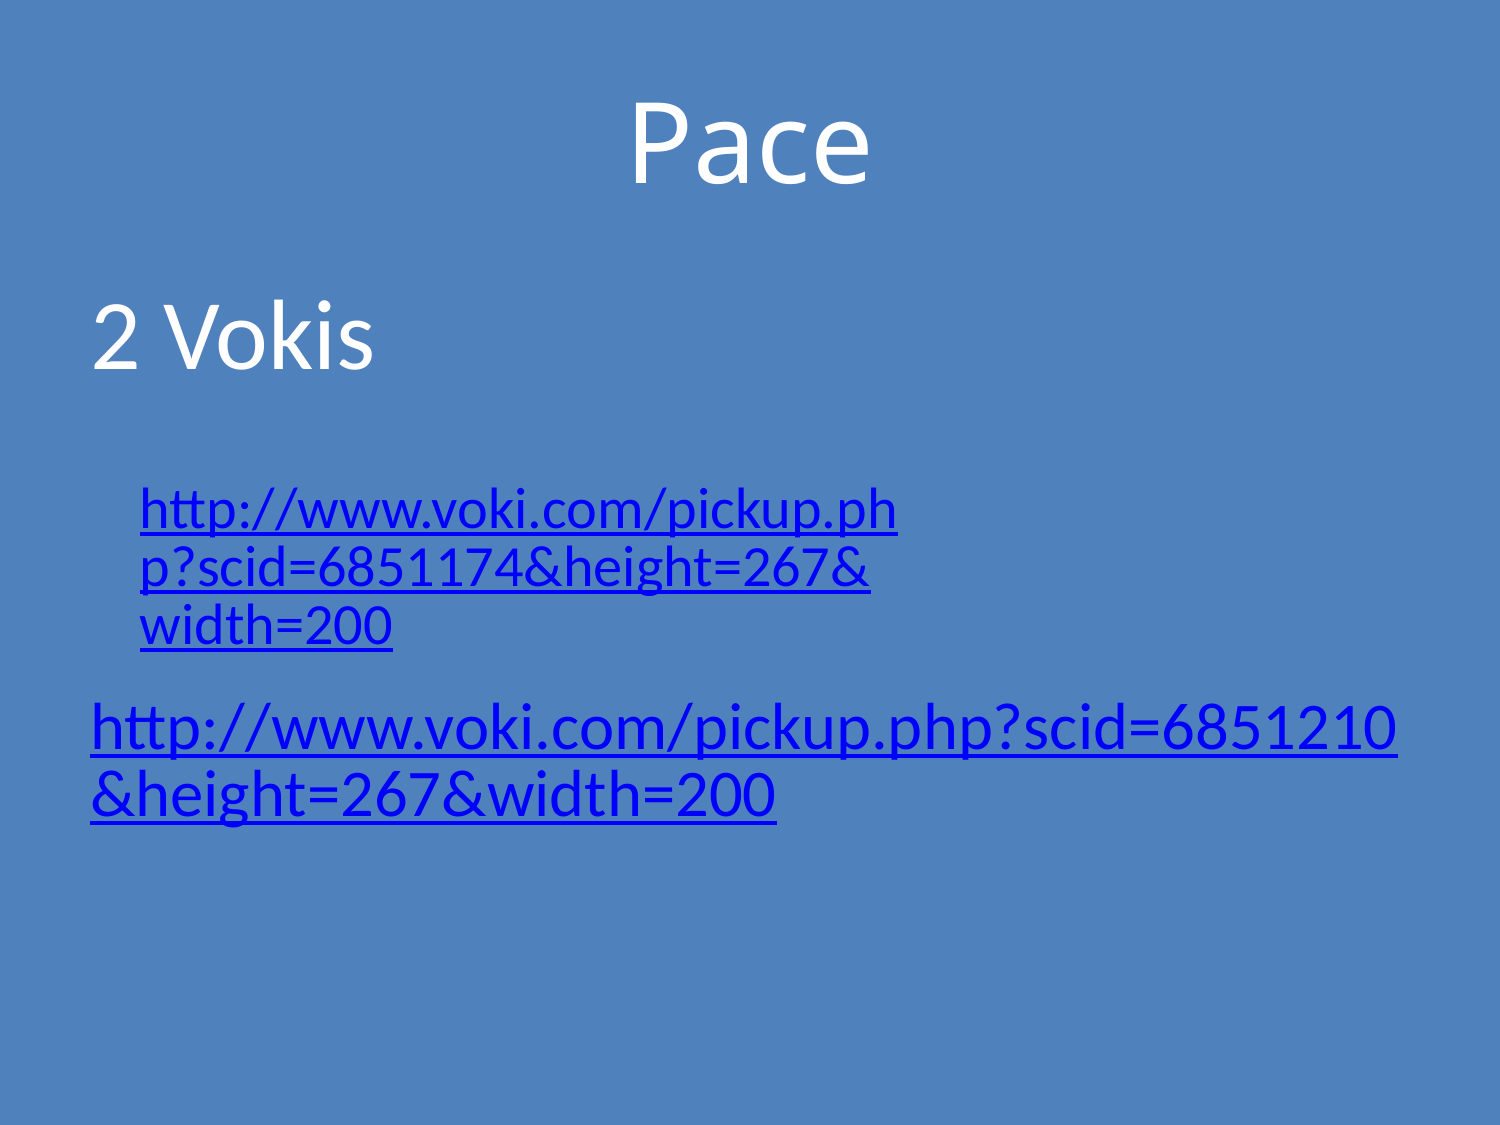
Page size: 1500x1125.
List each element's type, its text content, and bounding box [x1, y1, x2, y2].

list 2 Vokis http://www.voki.com/pickup.php?scid=6851210&height=267&width=200 [75, 262, 1425, 1005]
title Pace [75, 45, 1425, 233]
text_box http://www.voki.com/pickup.php?scid=6851174&height=267&width=200 [125, 462, 913, 618]
